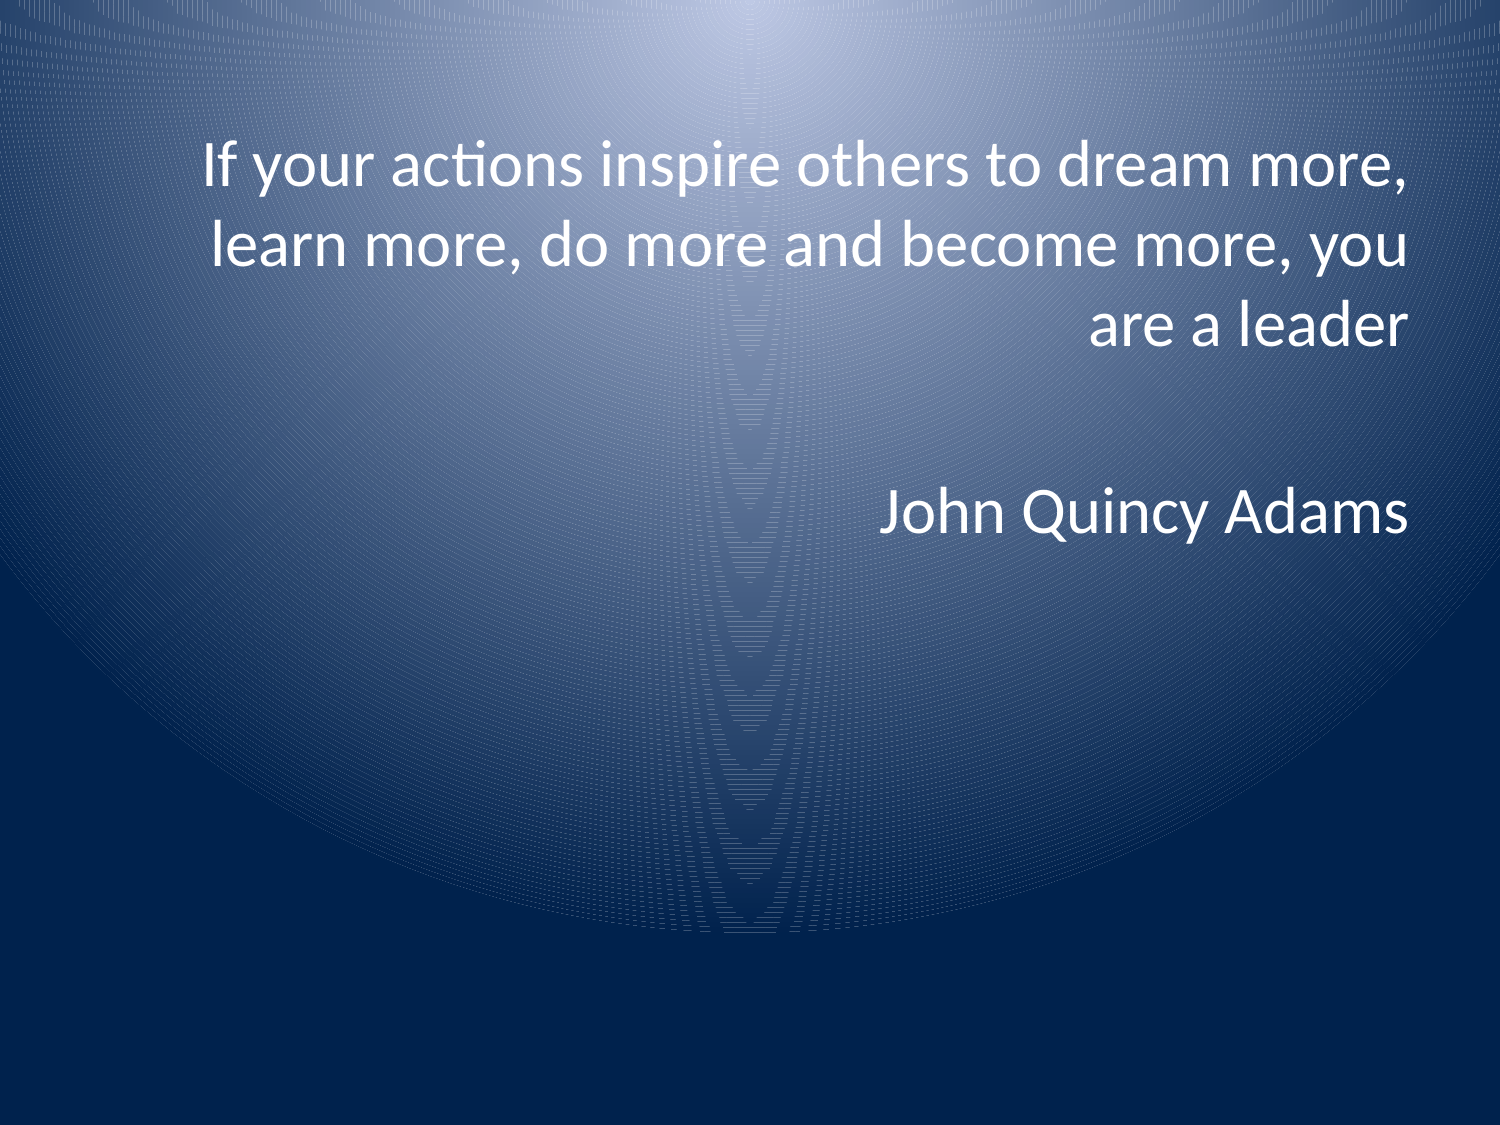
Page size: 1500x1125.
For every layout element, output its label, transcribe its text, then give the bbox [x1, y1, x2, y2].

list If your actions inspire others to dream more, learn more, do more and become more, you are a leader John Quincy Adams [62, 112, 1425, 1005]
